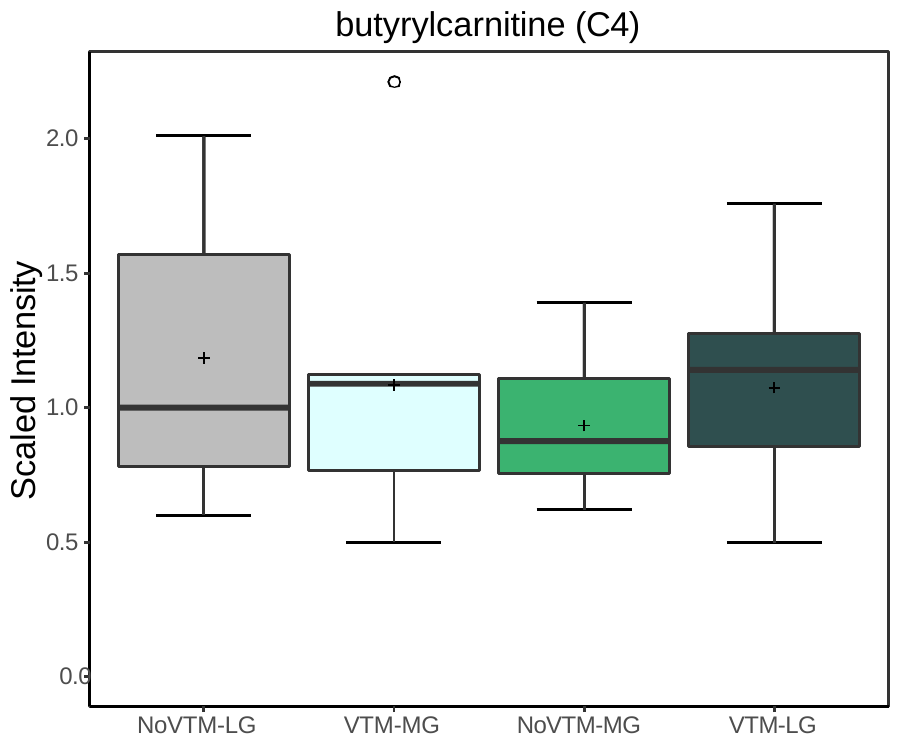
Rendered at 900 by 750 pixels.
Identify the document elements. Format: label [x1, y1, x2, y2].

footer [57, 661, 95, 750]
text_box [44, 120, 82, 152]
text_box [44, 524, 82, 556]
text_box [1, 255, 82, 503]
text_box [83, 50, 891, 738]
text_box [333, 0, 645, 44]
slide_number [134, 713, 290, 750]
